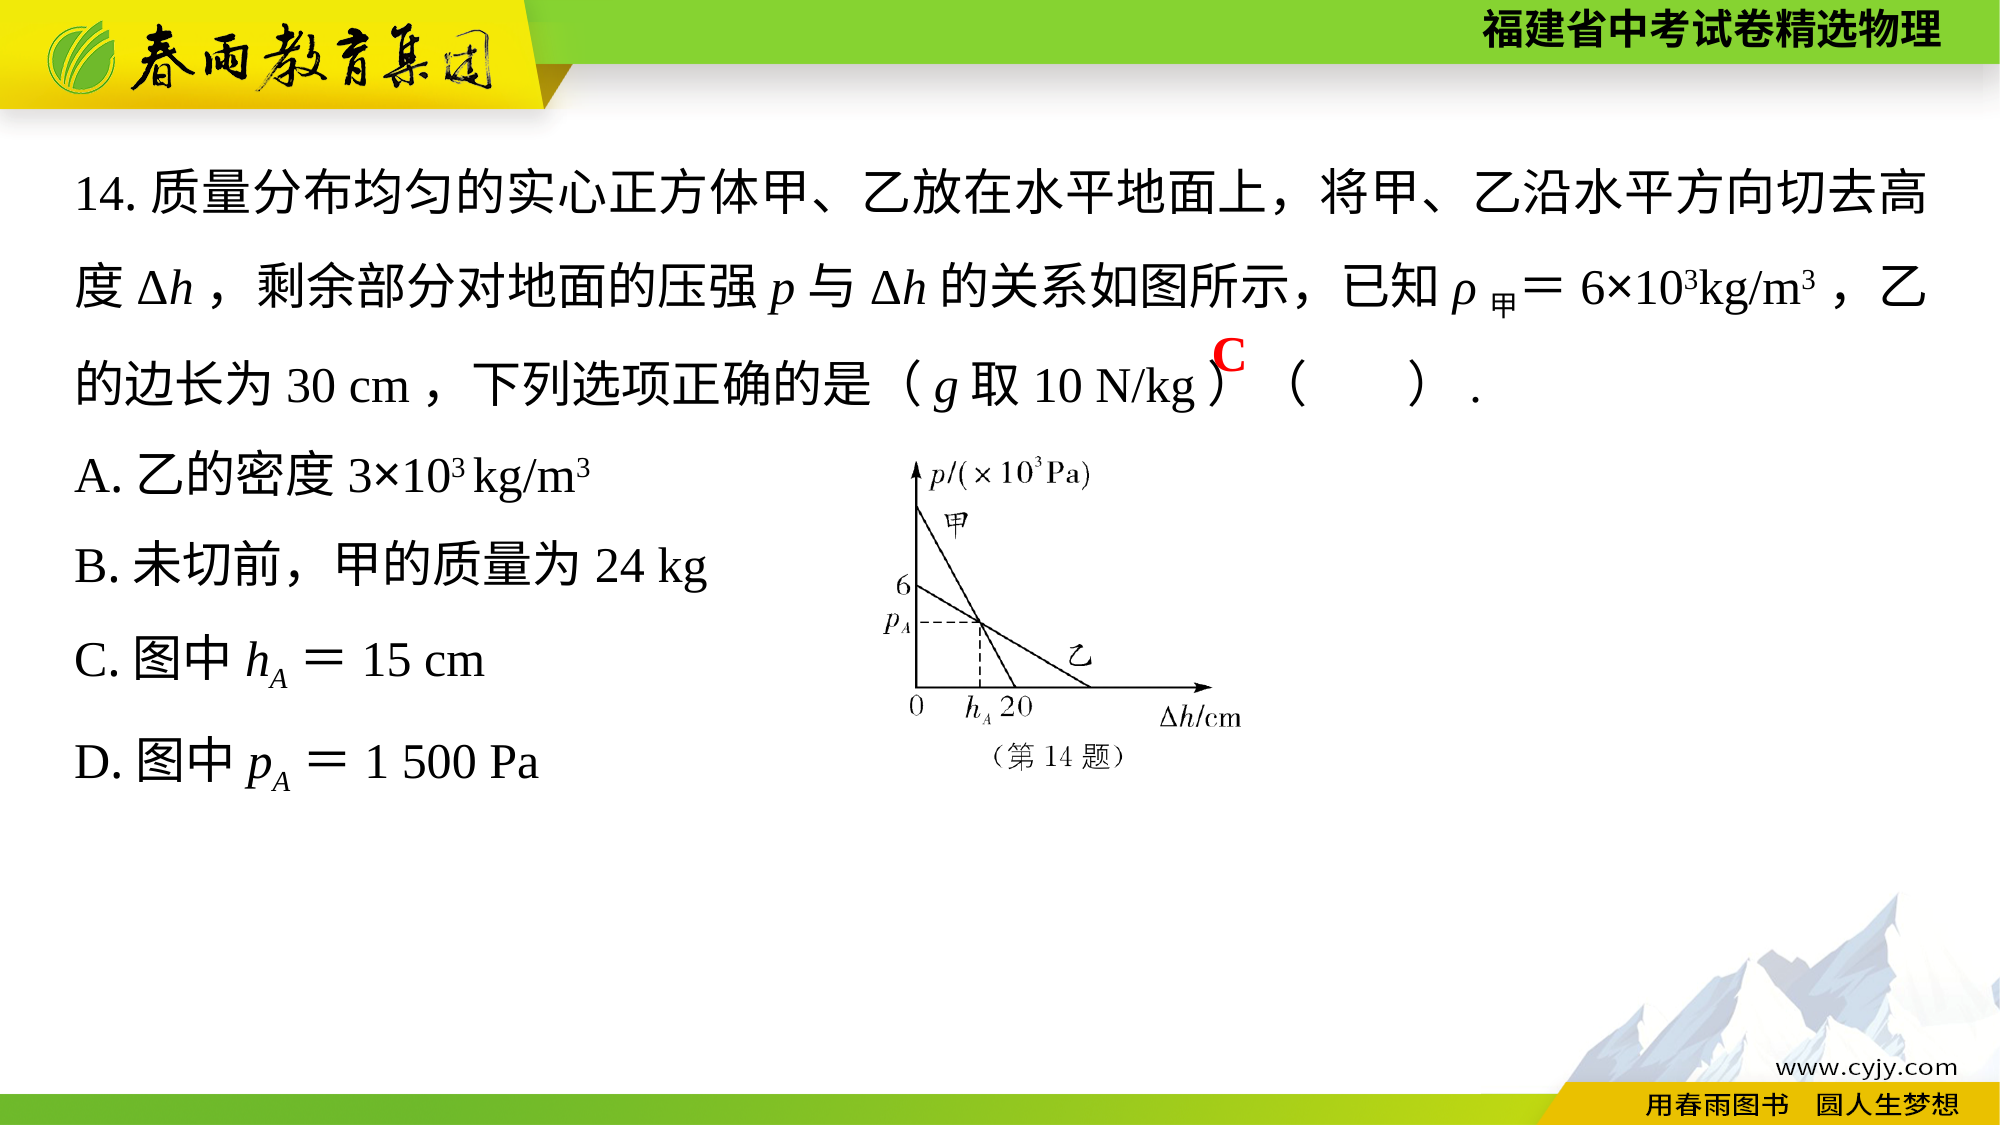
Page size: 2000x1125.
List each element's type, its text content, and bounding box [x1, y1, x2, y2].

text_box C [1196, 314, 1263, 390]
picture [0, 0, 2000, 1125]
list 14.质量分布均匀的实心正方体甲、乙放在水平地面上，将甲、乙沿水平方向切去高度Δh，剩余部分对地面的压强p与Δh的关系如图所示，已知ρ甲＝6×103kg/m3，乙的边长为30 cm，下列选项正确的是（g取10 N/kg）（ ）. A.乙的密度3×103 kg/m3 B.未切前，甲的质量为24 kg C.图中hA＝15 cm D.图中pA＝1 500 Pa [59, 122, 1944, 774]
